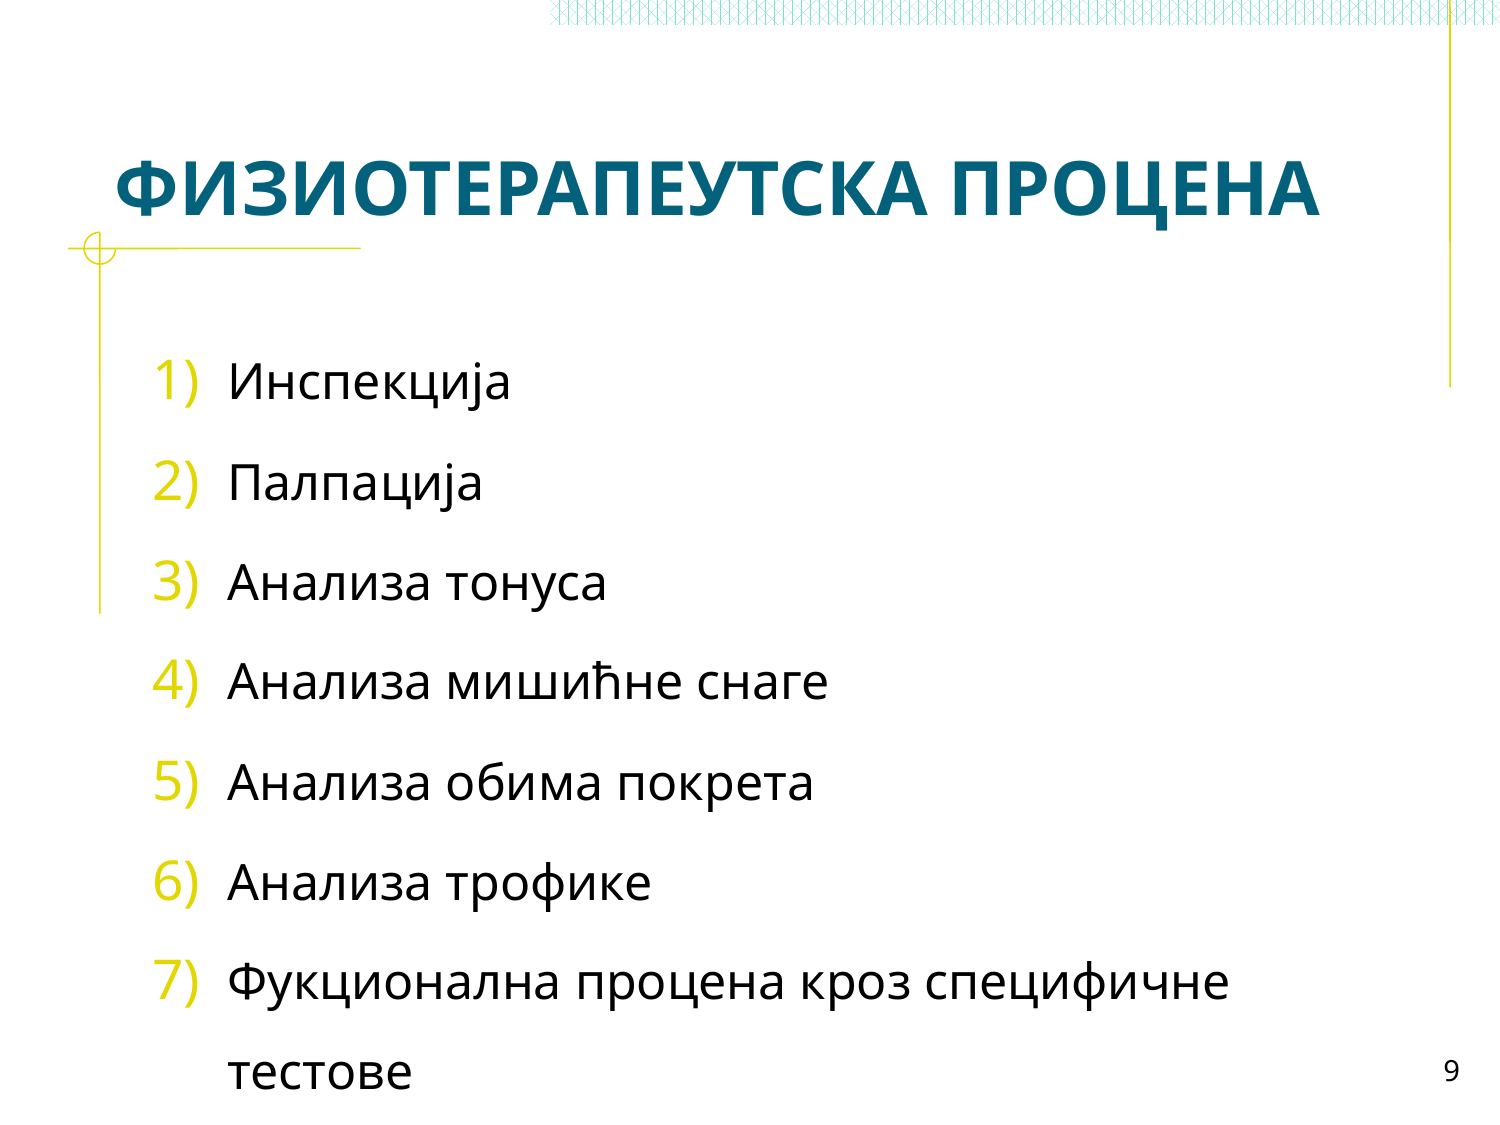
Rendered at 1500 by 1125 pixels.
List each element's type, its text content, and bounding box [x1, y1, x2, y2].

list Инспекција Палпација Анализа тонуса Анализа мишићне снаге Анализа обима покрета Анализа трофике Фукционална процена кроз специфичне тестове [137, 312, 1413, 988]
title ФИЗИОТЕРАПЕУТСКА ПРОЦЕНА [99, 49, 1376, 238]
slide_number 9 [1162, 1025, 1475, 1100]
